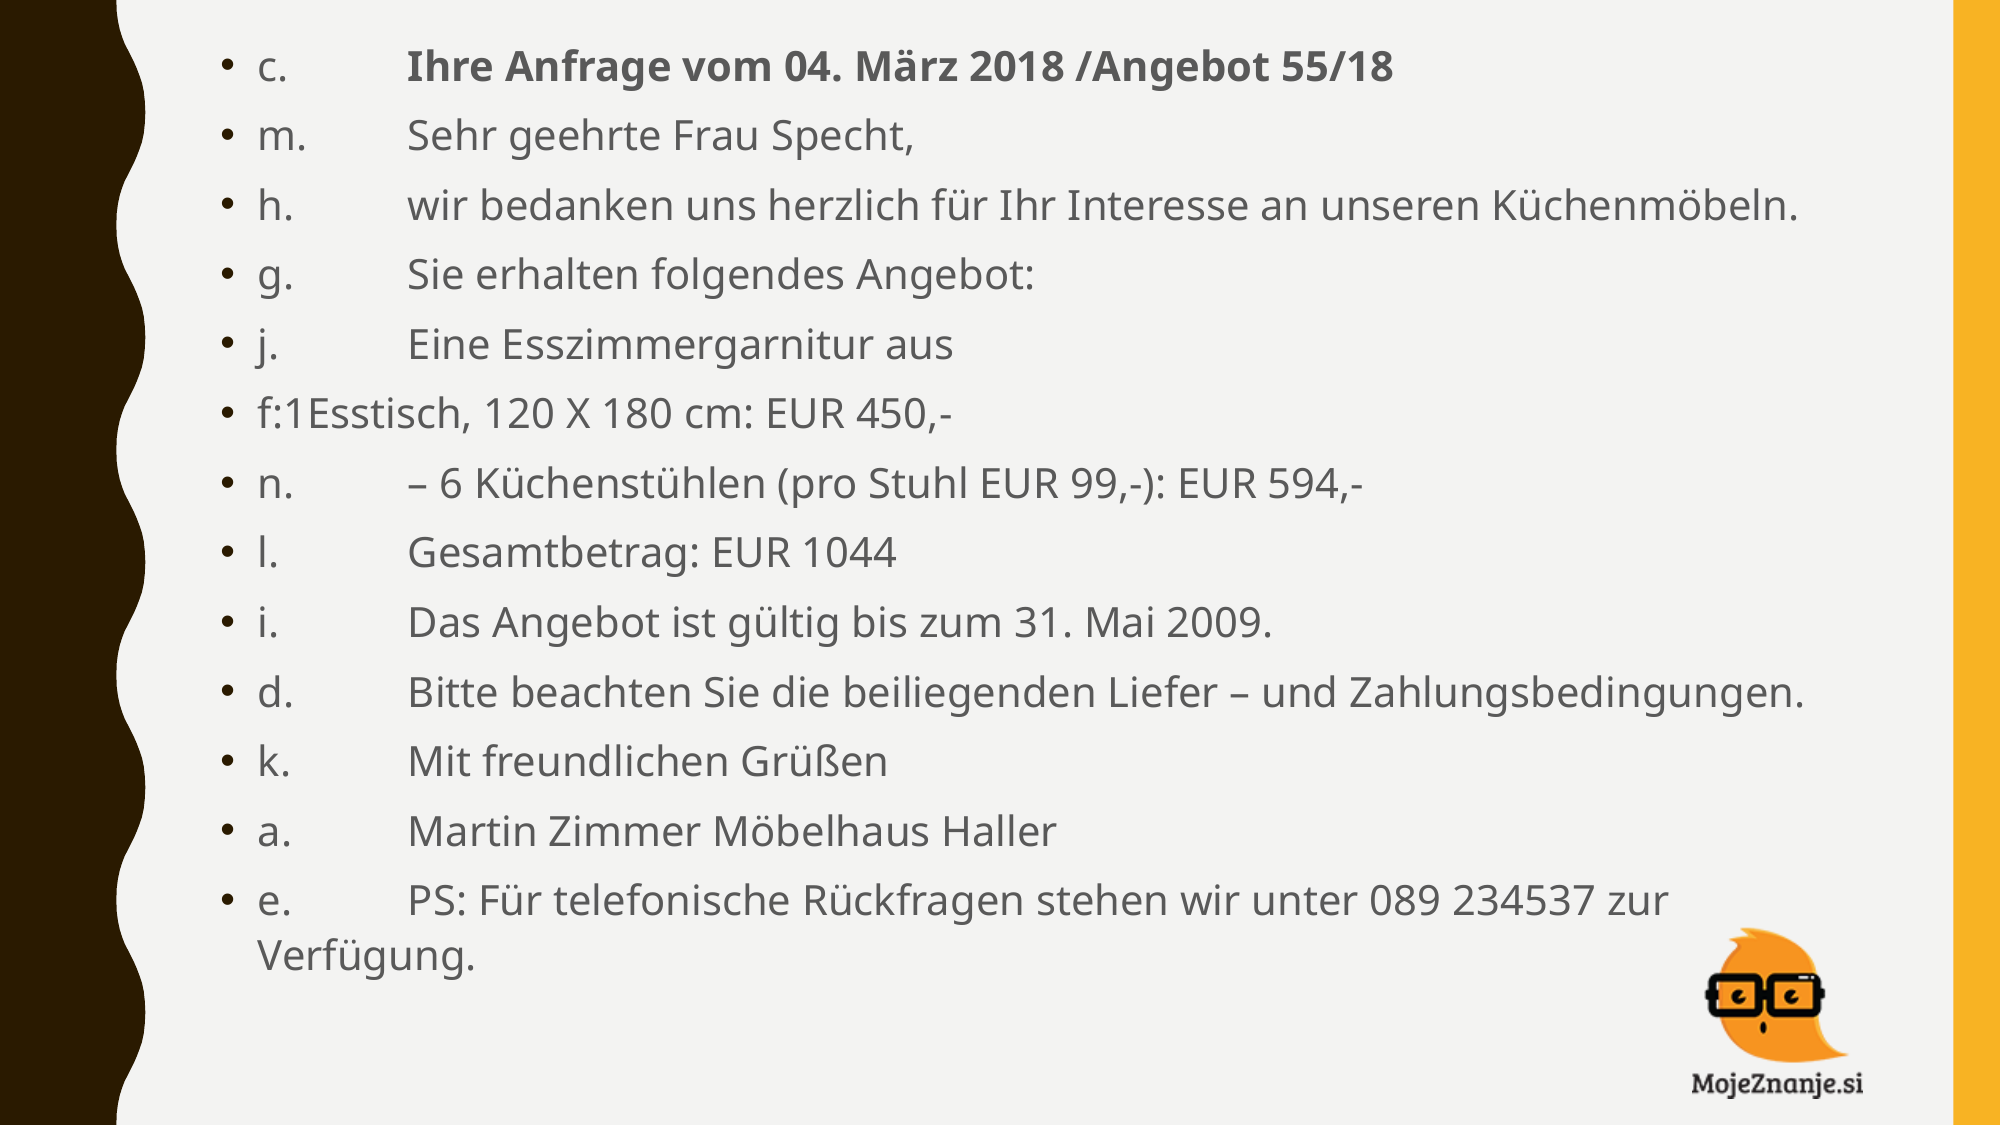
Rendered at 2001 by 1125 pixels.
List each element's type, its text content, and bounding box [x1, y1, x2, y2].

list c. Ihre Anfrage vom 04. März 2018 /Angebot 55/18 m. Sehr geehrte Frau Specht, h. wir bedanken uns herzlich für Ihr Interesse an unseren Küchenmöbeln. g. Sie erhalten folgendes Angebot: j. Eine Esszimmergarnitur aus f:1Esstisch, 120 X 180 cm: EUR 450,- n. – 6 Küchenstühlen (pro Stuhl EUR 99,-): EUR 594,- l. Gesamtbetrag: EUR 1044 i. Das Angebot ist gültig bis zum 31. Mai 2009. d. Bitte beachten Sie die beiliegenden Liefer – und Zahlungsbedingungen. k. Mit freundlichen Grüßen a. Martin Zimmer Möbelhaus Haller e. PS: Für telefonische Rückfragen stehen wir unter 089 234537 zur Verfügung. [205, 26, 1875, 965]
picture [1692, 965, 1863, 1099]
